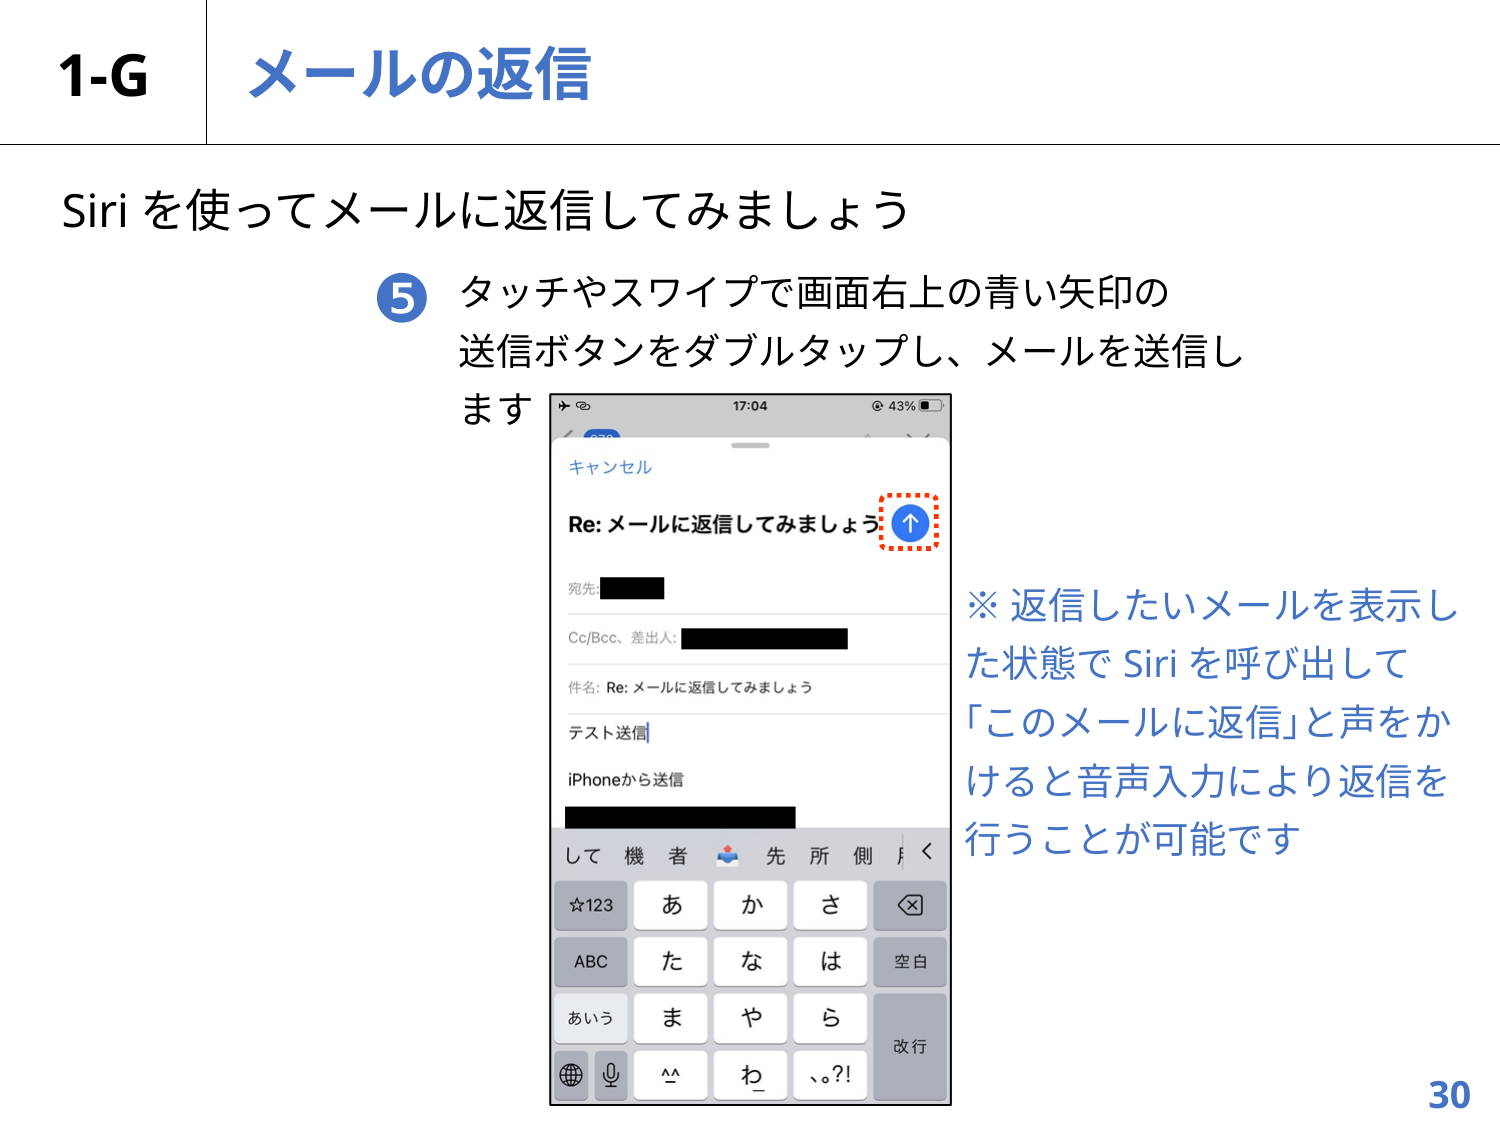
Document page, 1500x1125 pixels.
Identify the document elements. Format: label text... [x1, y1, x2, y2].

text_box Siriを使ってメールに返信してみましょう [46, 180, 1500, 274]
text_box ※返信したいメールを表示した状態でSiriを呼び出して ｢このメールに返信｣と声をかけると音声入力により返信を行うことが可能です [951, 561, 1479, 655]
text_box ❺ [358, 248, 435, 343]
picture [548, 393, 952, 1107]
text_box 1-G [0, 0, 207, 147]
title メールの返信 [228, 36, 1472, 116]
text_box 30 [1399, 1063, 1500, 1123]
text_box タッチやスワイプで画面右上の青い矢印の 送信ボタンをダブルタップし、メールを送信します [443, 248, 1280, 439]
